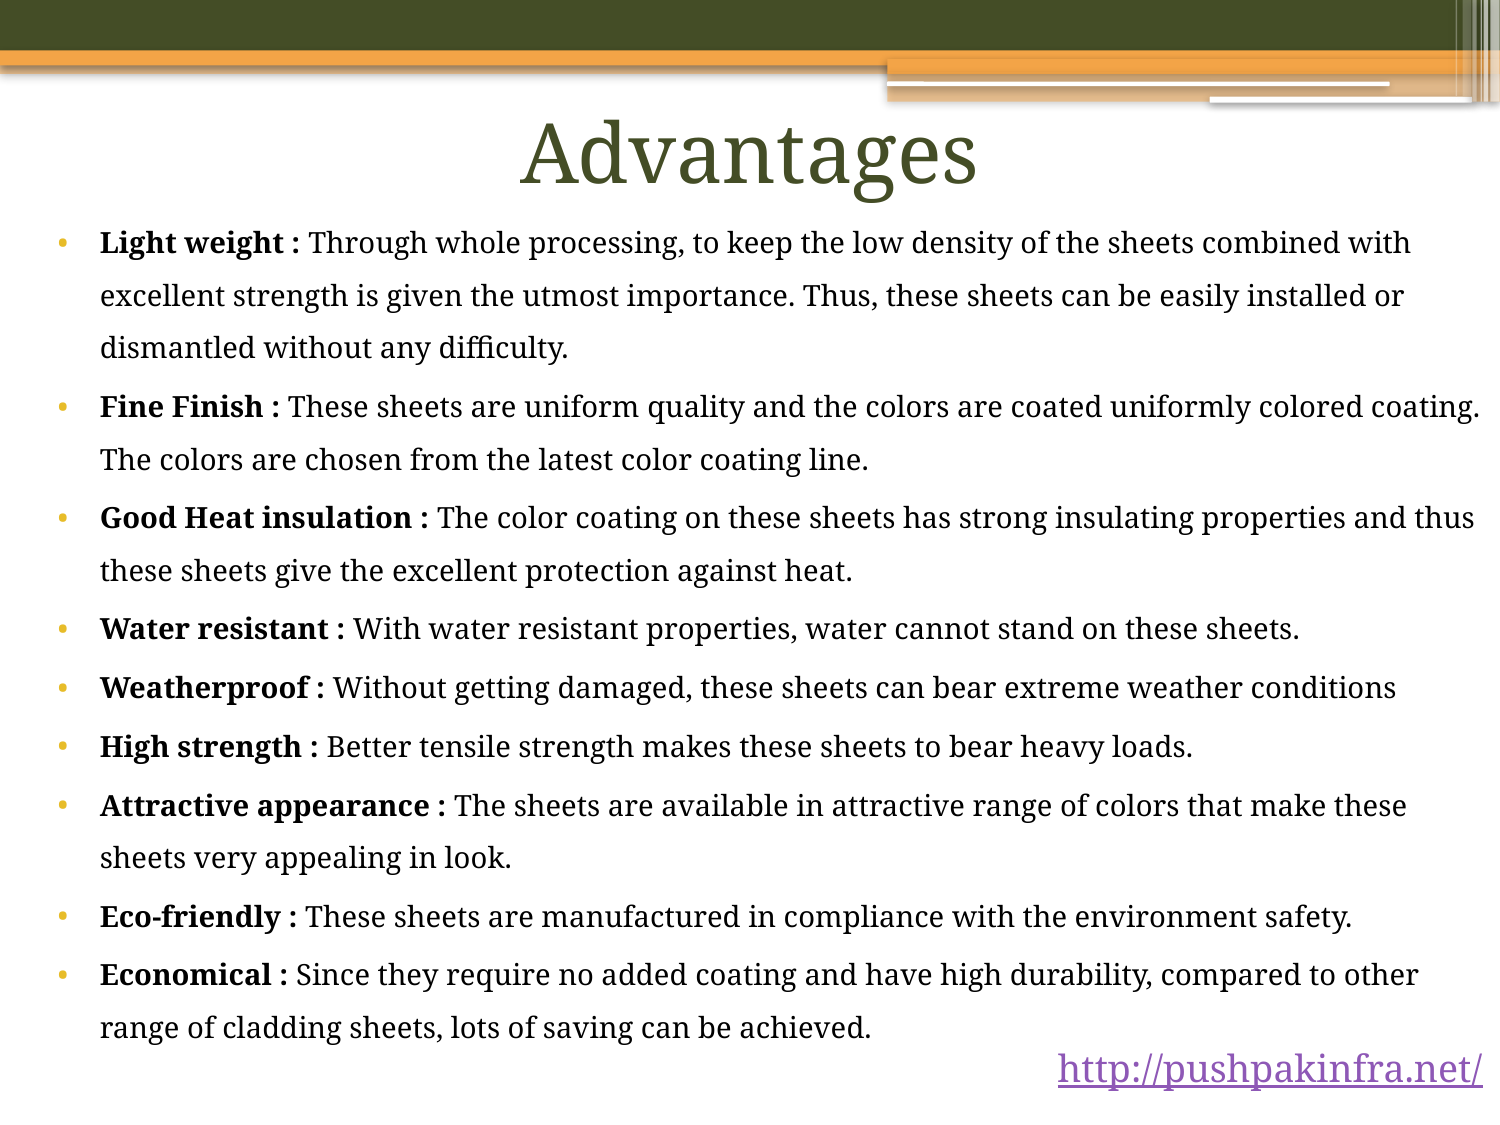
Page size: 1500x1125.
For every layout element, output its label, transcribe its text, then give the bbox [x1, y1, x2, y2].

title Advantages [75, 62, 1425, 200]
list Light weight : Through whole processing, to keep the low density of the sheets combined with excellent strength is given the utmost importance. Thus, these sheets can be easily installed or dismantled without any difficulty. Fine Finish : These sheets are uniform quality and the colors are coated uniformly colored coating. The colors are chosen from the latest color coating line. Good Heat insulation : The color coating on these sheets has strong insulating properties and thus these sheets give the excellent protection against heat. Water resistant : With water resistant properties, water cannot stand on these sheets. Weatherproof : Without getting damaged, these sheets can bear extreme weather conditions High strength : Better tensile strength makes these sheets to bear heavy loads. Attractive appearance : The sheets are available in attractive range of colors that make these sheets very appealing in look. Eco-friendly : These sheets are manufactured in compliance with the environment safety. Economical : Since they require no added coating and have high durability, compared to other range of cladding sheets, lots of saving can be achieved. [24, 200, 1500, 1000]
text_box http://pushpakinfra.net/ [1042, 1037, 1498, 1104]
